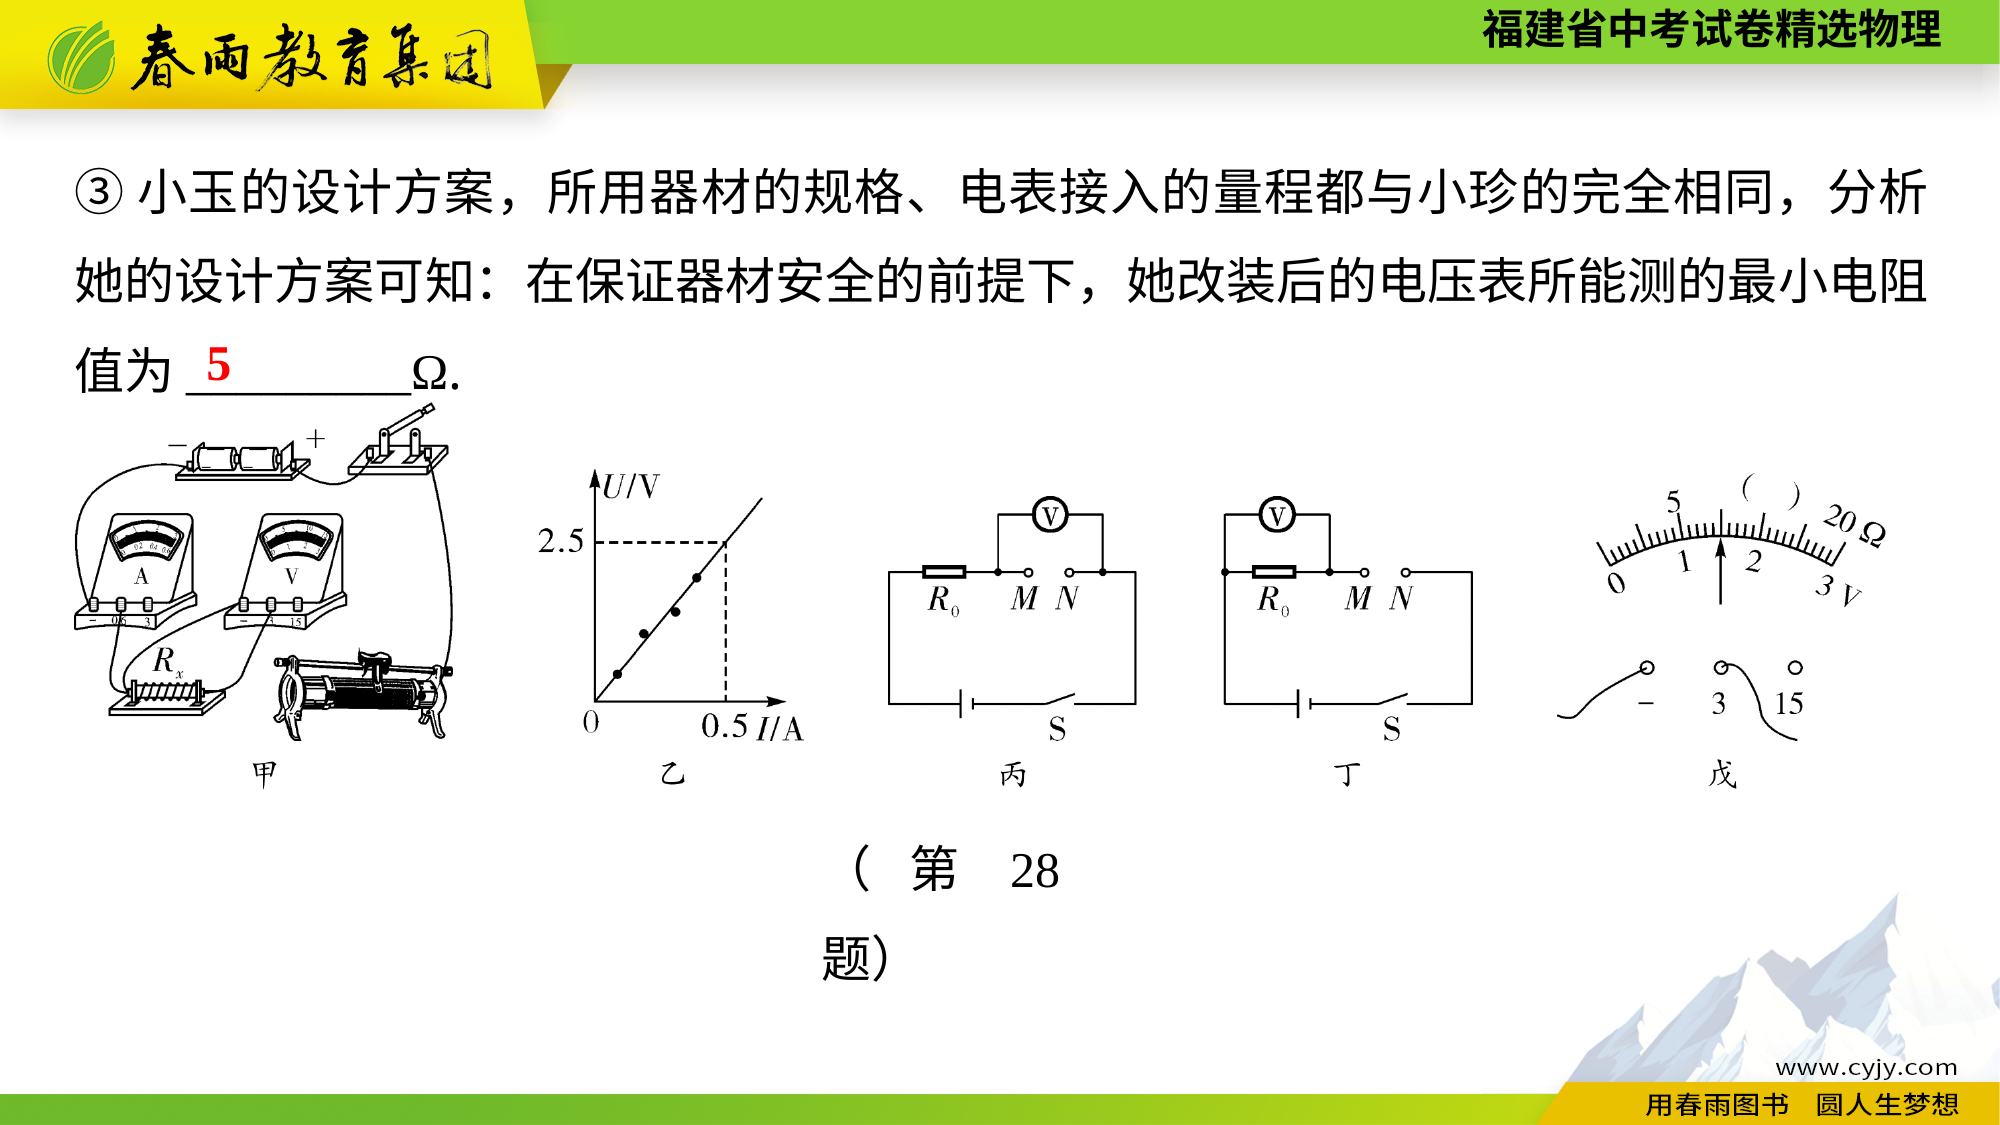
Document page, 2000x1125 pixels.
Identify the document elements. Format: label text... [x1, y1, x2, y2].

list ③小玉的设计方案，所用器材的规格、电表接入的量程都与小珍的完全相同，分析她的设计方案可知：在保证器材安全的前提下，她改装后的电压表所能测的最小电阻值为_________Ω. [59, 122, 1944, 399]
text_box （第28题） [806, 812, 1087, 906]
picture [0, 0, 2000, 1125]
text_box 5 [191, 322, 309, 396]
